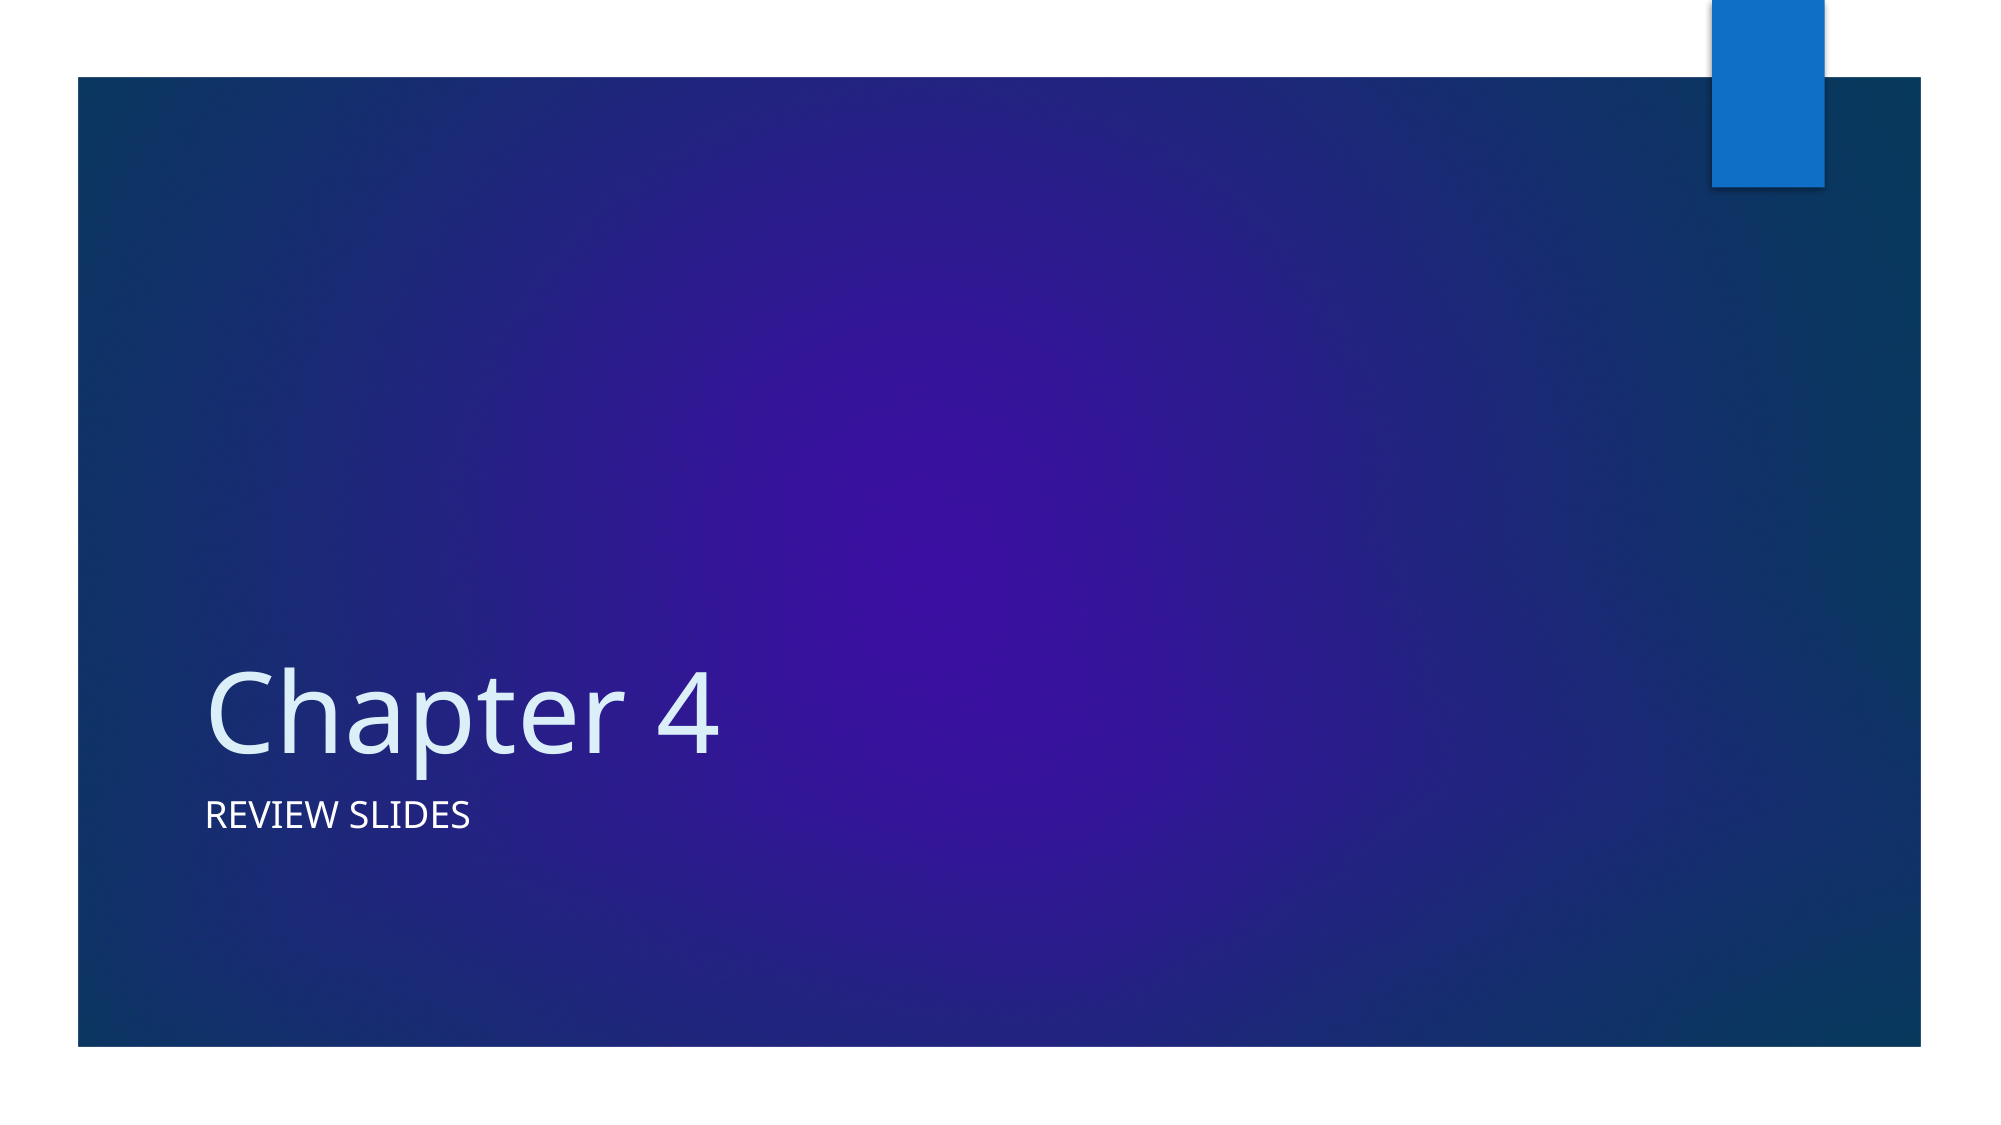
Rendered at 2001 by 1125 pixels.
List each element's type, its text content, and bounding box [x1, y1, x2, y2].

title Chapter 4 [189, 344, 1638, 783]
subtitle Review Slides [189, 783, 1638, 925]
